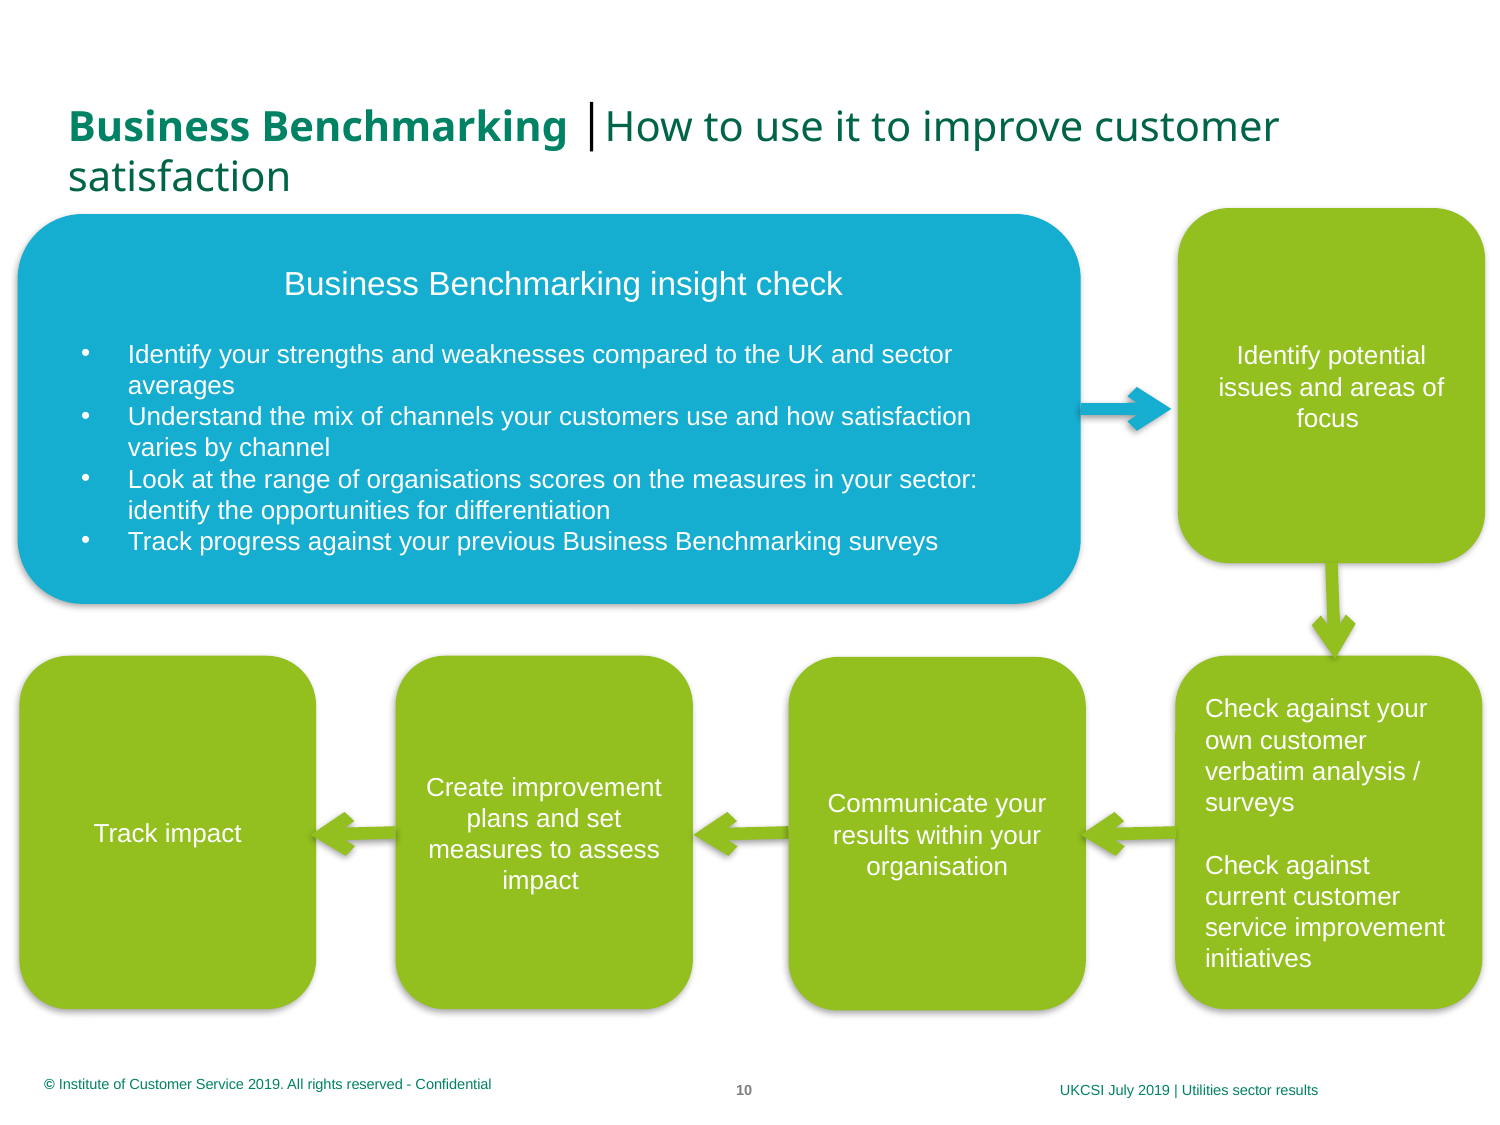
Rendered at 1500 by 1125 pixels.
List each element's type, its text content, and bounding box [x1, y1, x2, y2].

text_box Create improvement plans and set measures to assess impact [394, 654, 694, 1010]
text_box Communicate your results within your organisation [787, 656, 1087, 1012]
text_box Identify potential issues and areas of focus [1177, 207, 1486, 564]
text_box Check against your own customer verbatim analysis / surveys Check against current customer service improvement initiatives [1174, 654, 1484, 1010]
text_box Business Benchmarking │How to use it to improve customer satisfaction [53, 91, 1500, 207]
text_box Track impact [18, 654, 317, 1010]
text_box Business Benchmarking insight check Identify your strengths and weaknesses compared to the UK and sector averages Understand the mix of channels your customers use and how satisfaction varies by channel Look at the range of organisations scores on the measures in your sector: identify the opportunities for differentiation Track progress against your previous Business Benchmarking surveys [16, 213, 1082, 605]
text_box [1331, 562, 1336, 660]
text_box UKCSI July 2019 | Utilities sector results [1045, 1072, 1500, 1106]
